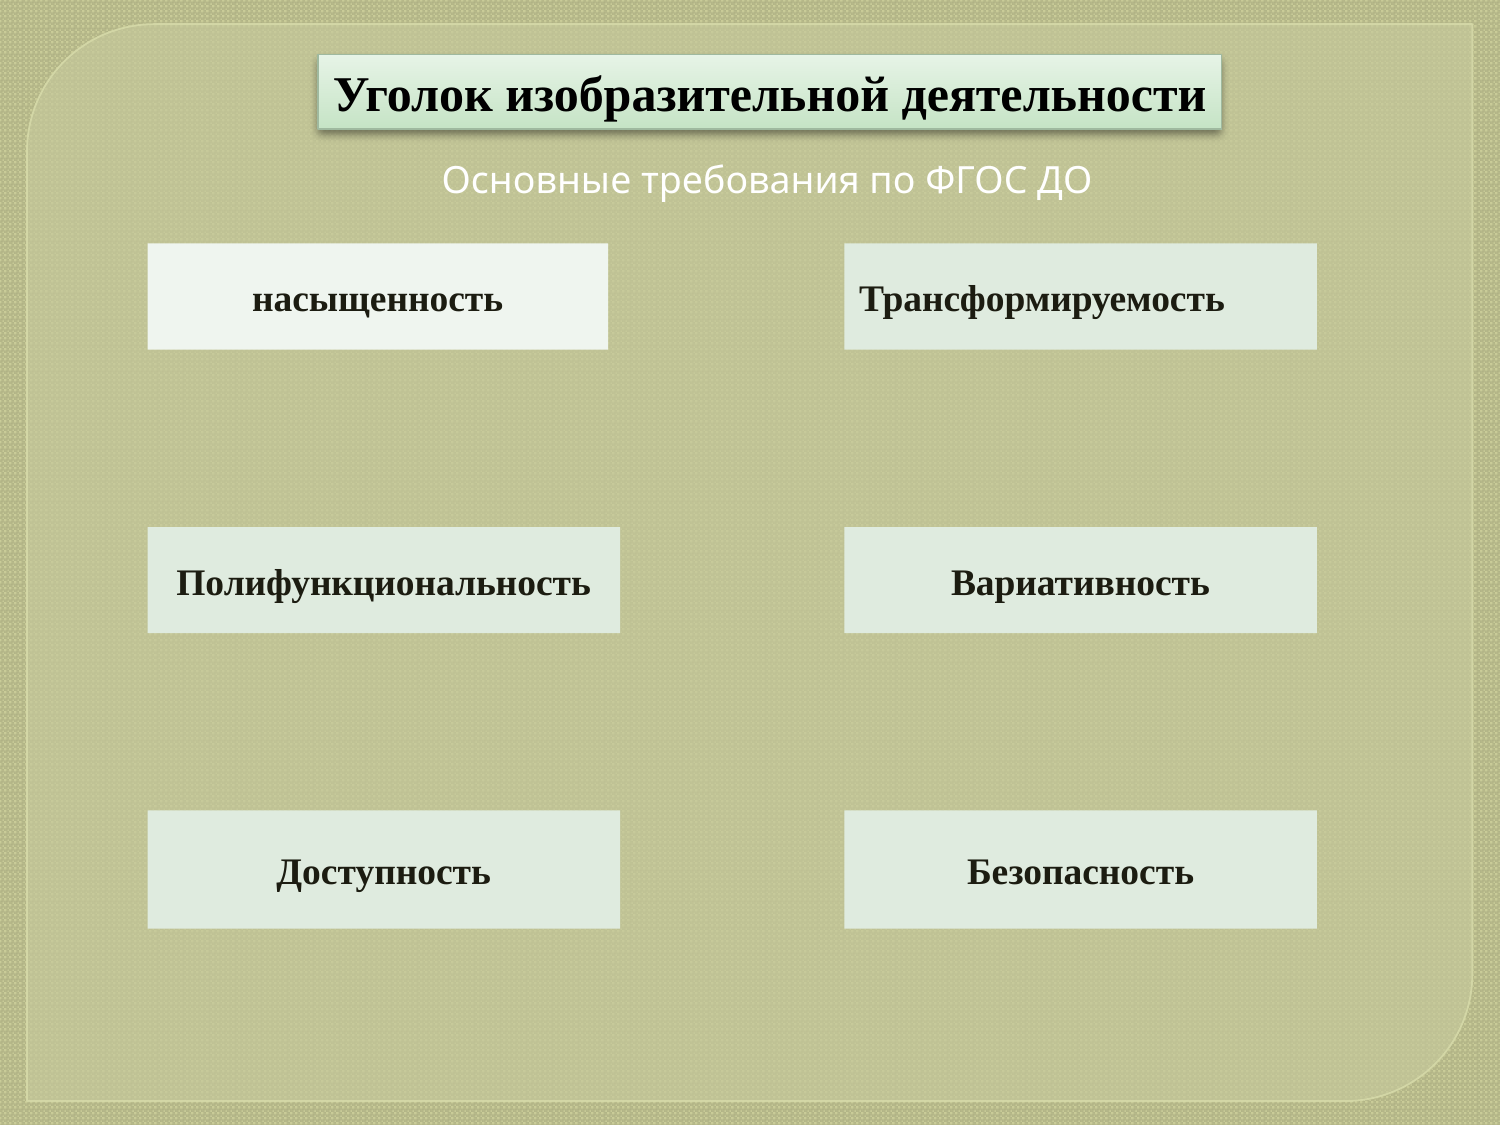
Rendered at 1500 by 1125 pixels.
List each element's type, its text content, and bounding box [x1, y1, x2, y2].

text_box Уголок изобразительной деятельности [317, 54, 1222, 130]
text_box Полифункциональность [144, 524, 623, 636]
text_box Безопасность [841, 807, 1320, 932]
text_box насыщенность [144, 240, 611, 353]
text_box Вариативность [841, 524, 1320, 636]
text_box Трансформируемость [841, 240, 1320, 353]
text_box Доступность [144, 807, 623, 932]
text_box Основные требования по ФГОС ДО [426, 148, 1108, 209]
